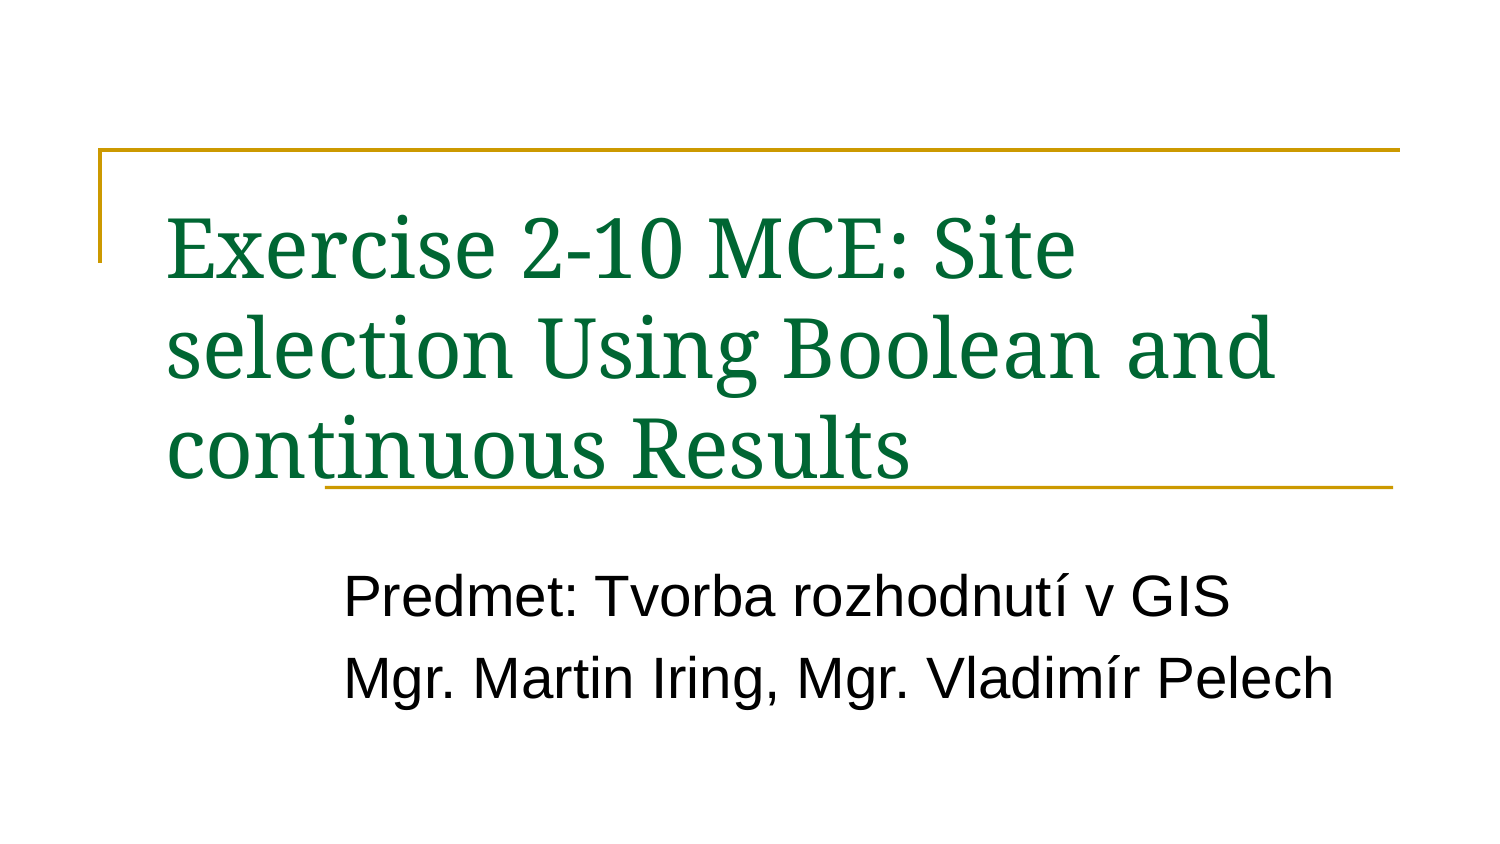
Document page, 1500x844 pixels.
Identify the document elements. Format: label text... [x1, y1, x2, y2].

title Exercise 2-10 MCE: Site selection Using Boolean and continuous Results [149, 187, 1401, 404]
subtitle Predmet: Tvorba rozhodnutí v GIS Mgr. Martin Iring, Mgr. Vladimír Pelech [327, 550, 1404, 767]
